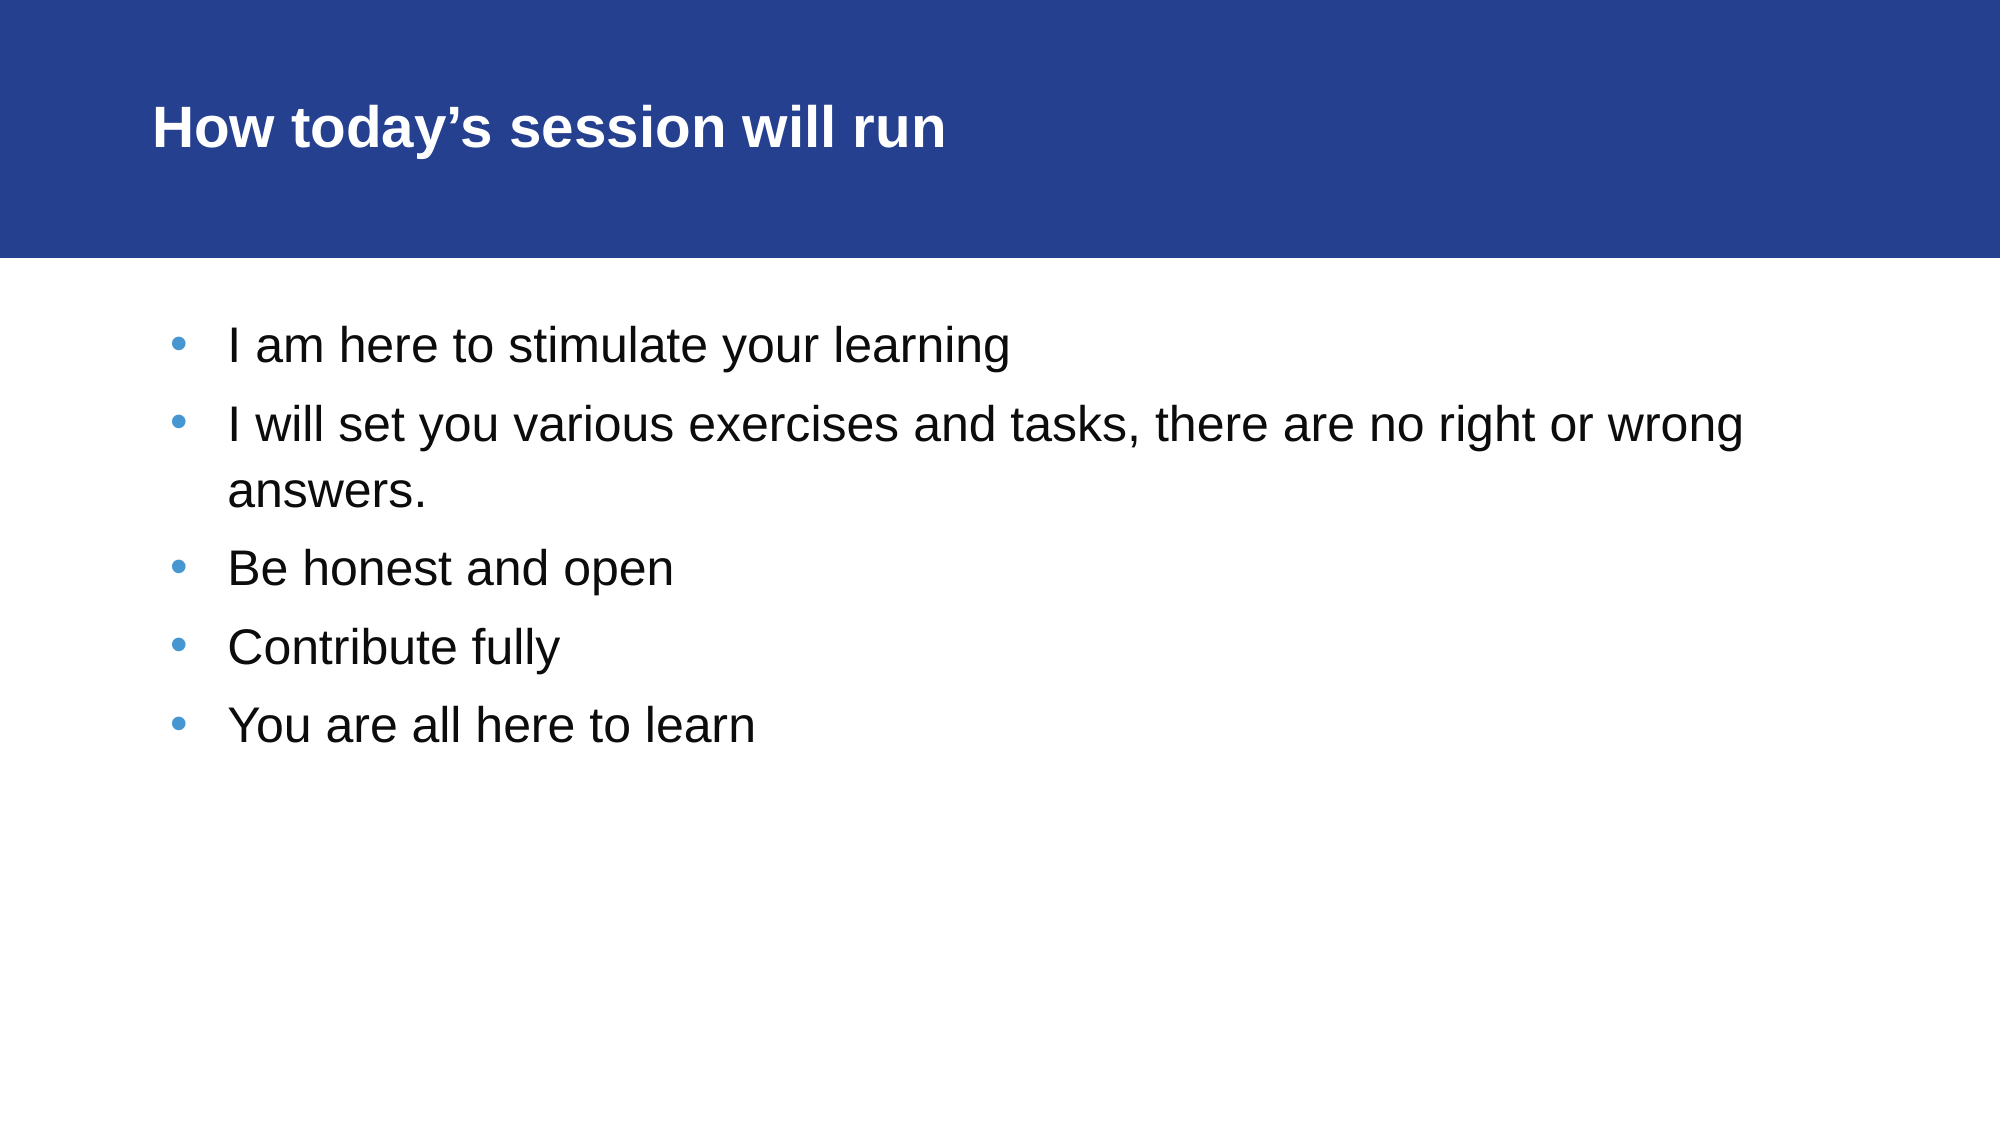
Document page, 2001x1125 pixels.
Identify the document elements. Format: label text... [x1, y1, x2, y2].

title How today’s session will run [137, 20, 1863, 238]
list I am here to stimulate your learning I will set you various exercises and tasks, there are no right or wrong answers. Be honest and open Contribute fully You are all here to learn [137, 299, 1863, 1025]
